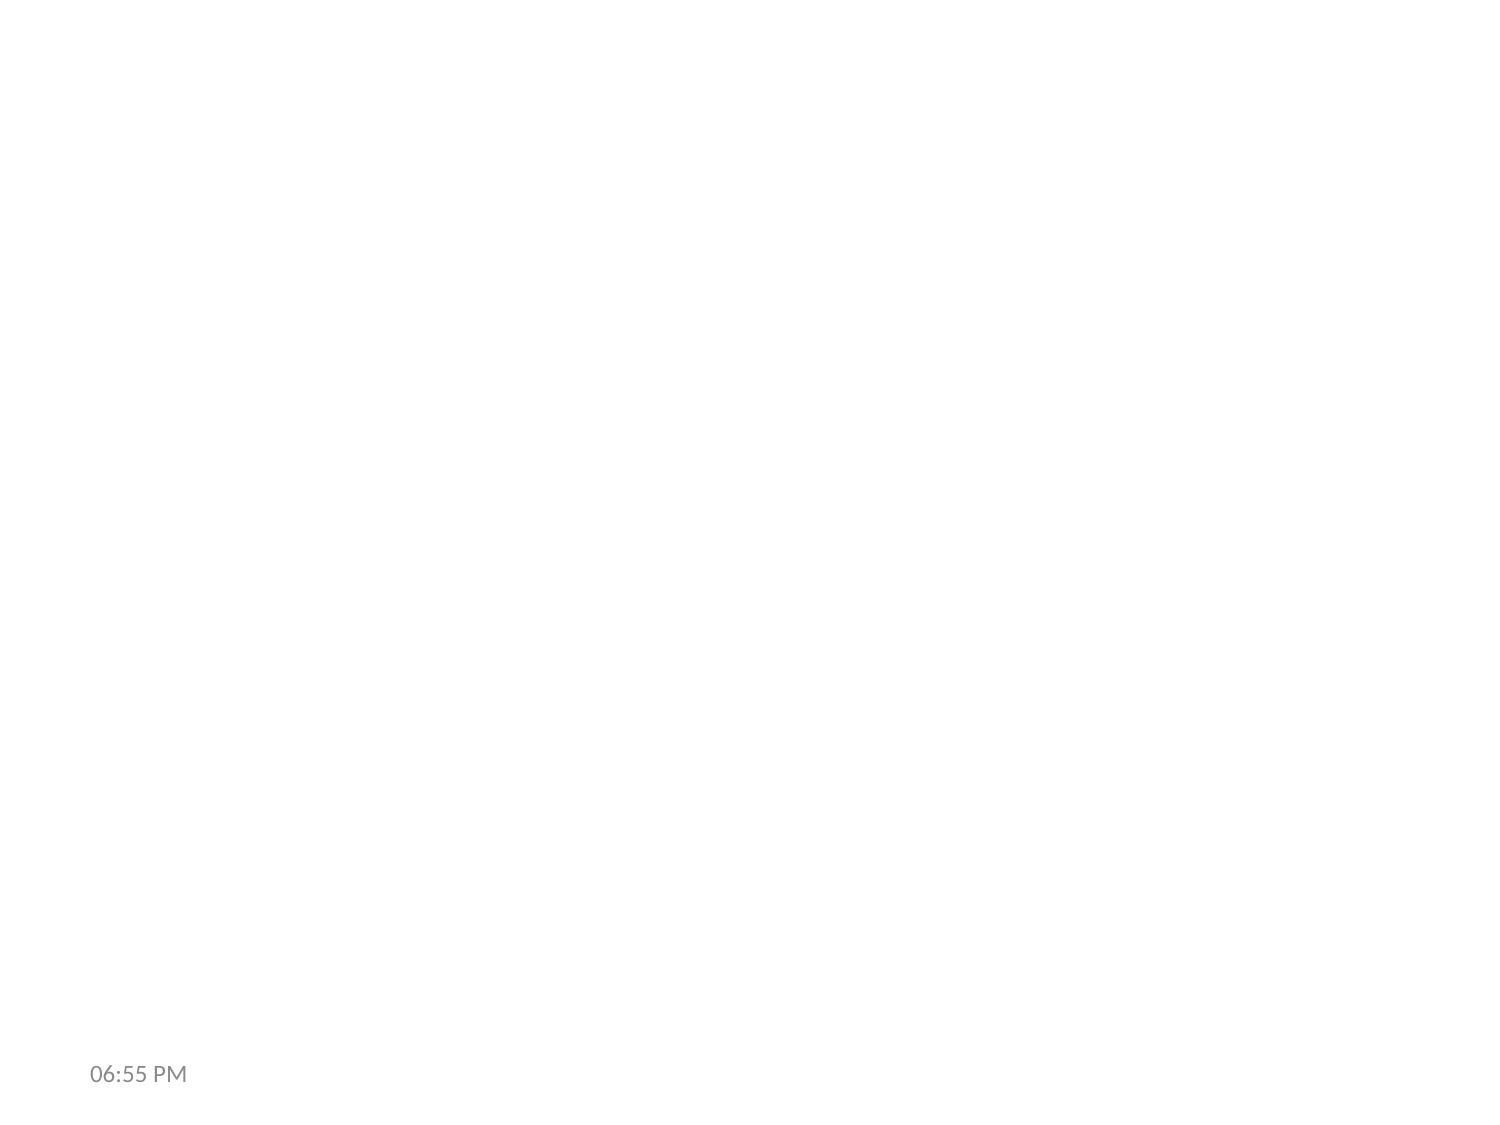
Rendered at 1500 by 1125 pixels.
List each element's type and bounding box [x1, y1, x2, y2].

slide_number [75, 1042, 425, 1103]
